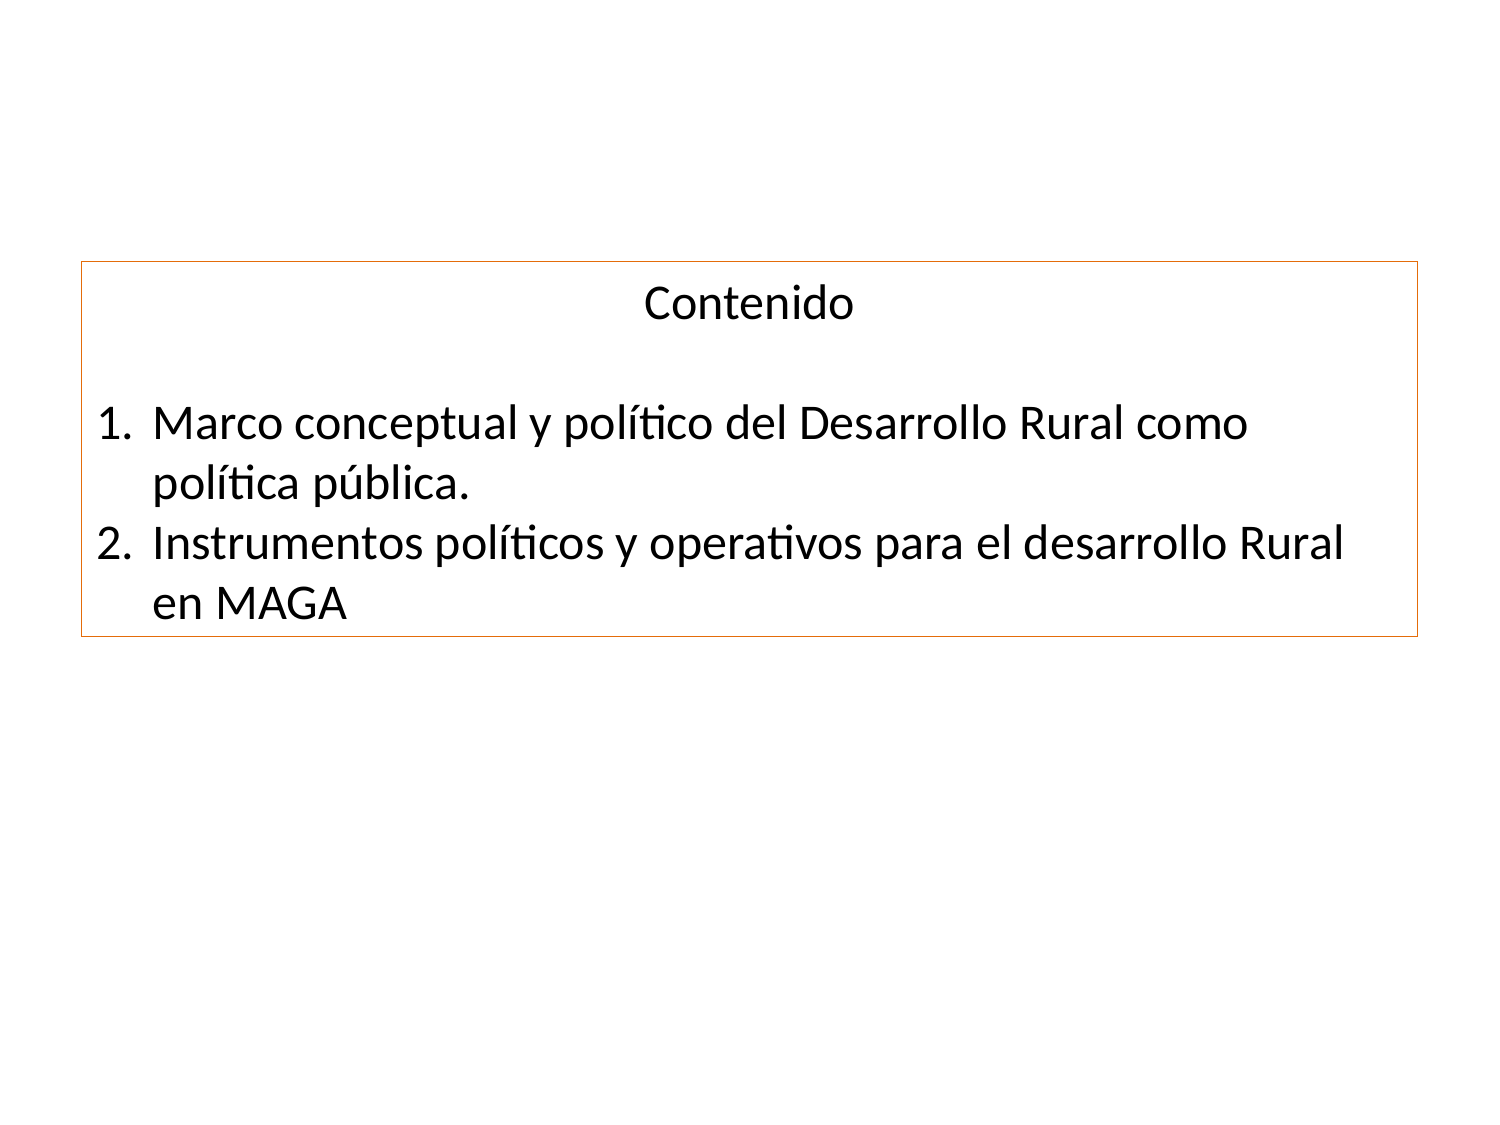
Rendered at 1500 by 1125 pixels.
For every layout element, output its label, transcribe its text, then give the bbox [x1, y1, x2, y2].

text_box Contenido Marco conceptual y político del Desarrollo Rural como política pública. Instrumentos políticos y operativos para el desarrollo Rural en MAGA [81, 261, 1418, 637]
